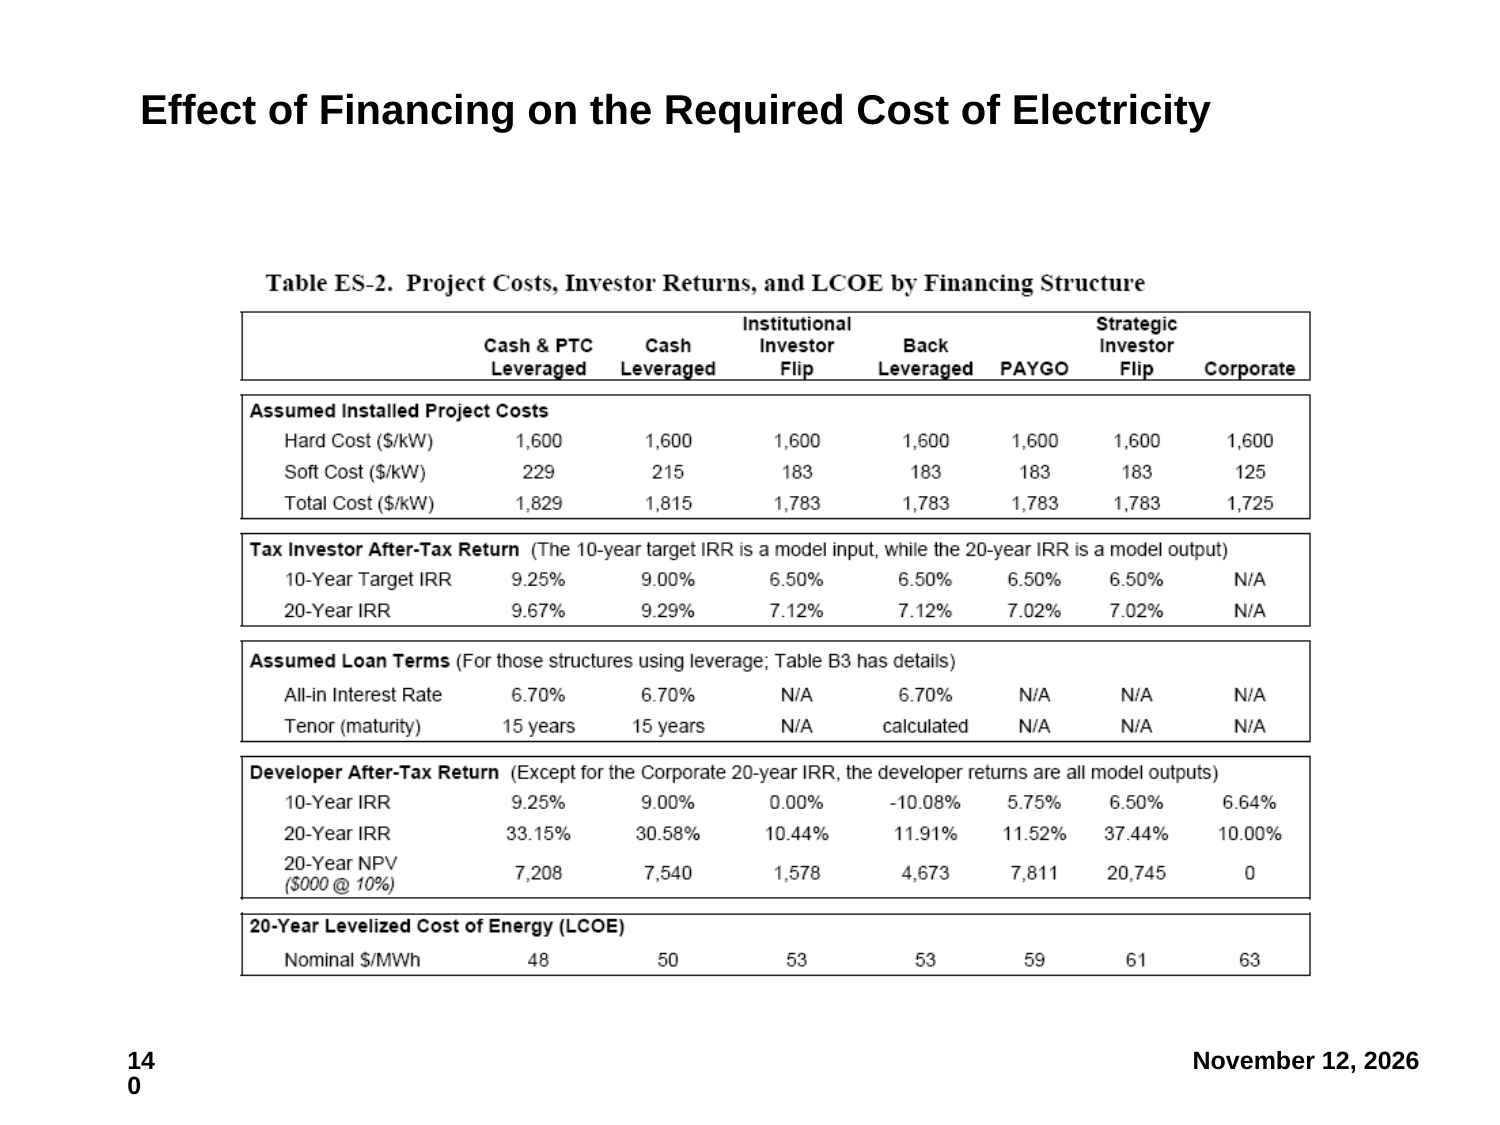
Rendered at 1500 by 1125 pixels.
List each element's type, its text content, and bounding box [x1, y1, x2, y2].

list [185, 249, 1352, 1001]
title Effect of Financing on the Required Cost of Electricity [124, 74, 1376, 226]
